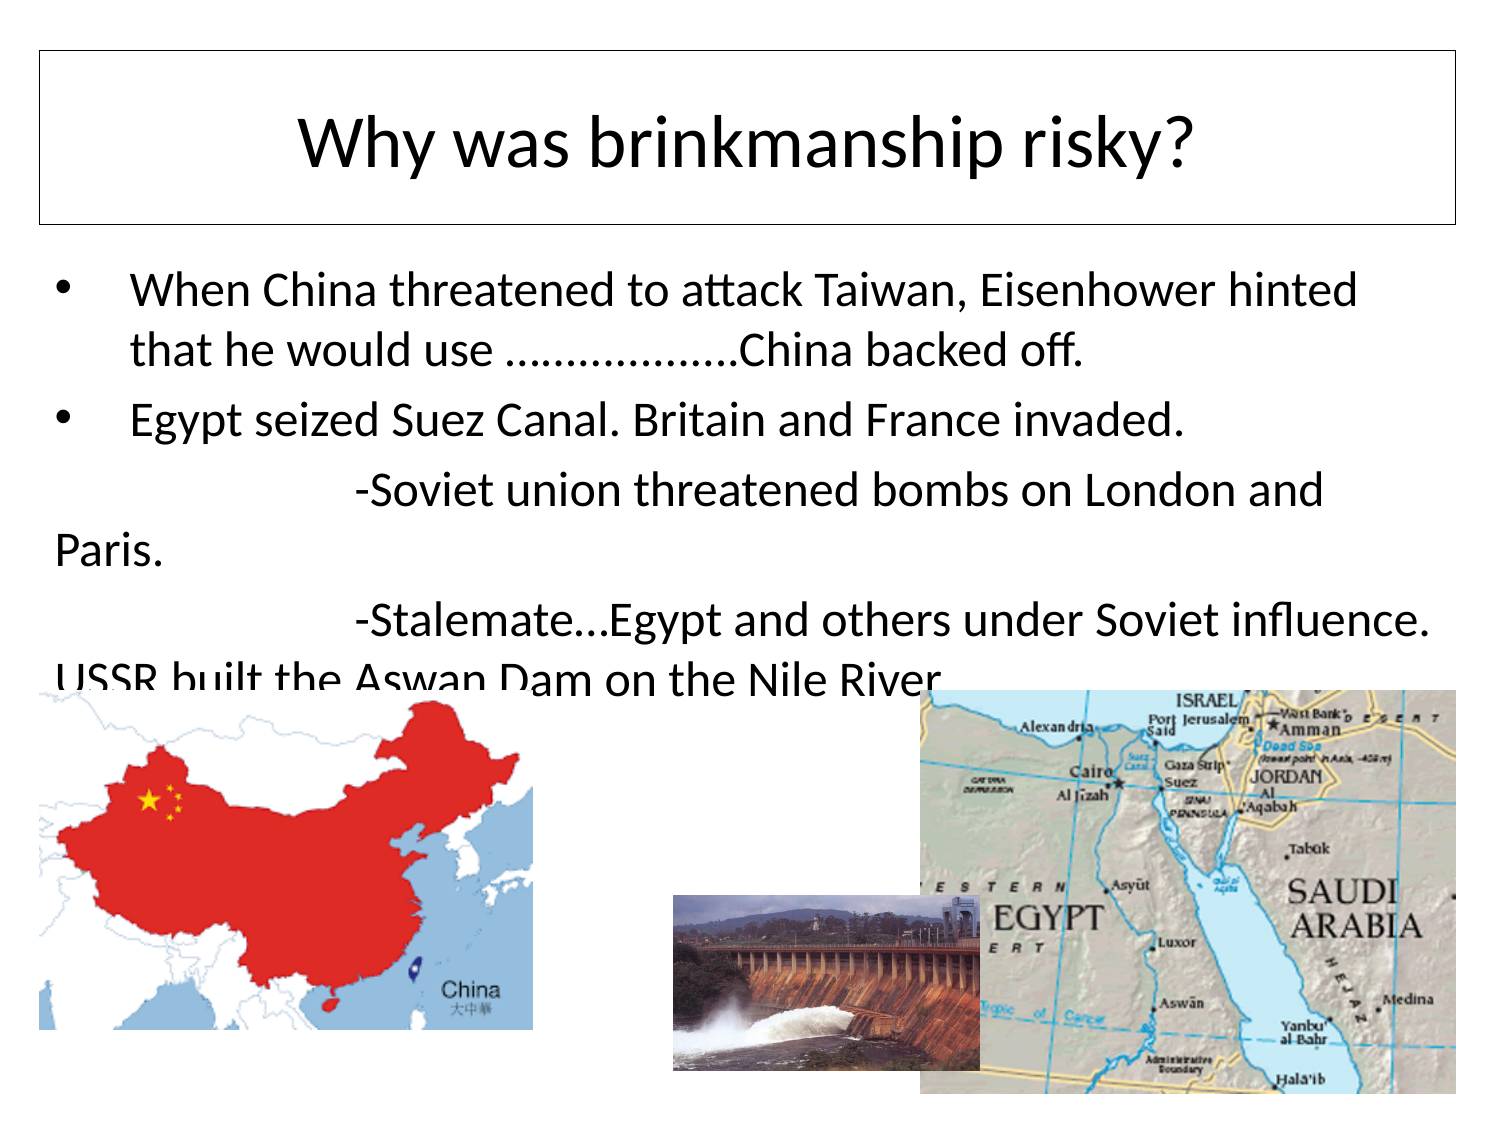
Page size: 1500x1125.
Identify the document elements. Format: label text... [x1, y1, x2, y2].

picture [39, 690, 533, 1030]
subtitle When China threatened to attack Taiwan, Eisenhower hinted that he would use …................China backed off. Egypt seized Suez Canal. Britain and France invaded. -Soviet union threatened bombs on London and Paris. -Stalemate…Egypt and others under Soviet influence. USSR built the Aswan Dam on the Nile River. [39, 249, 1456, 673]
picture [673, 690, 1456, 1095]
title Why was brinkmanship risky? [39, 50, 1456, 225]
